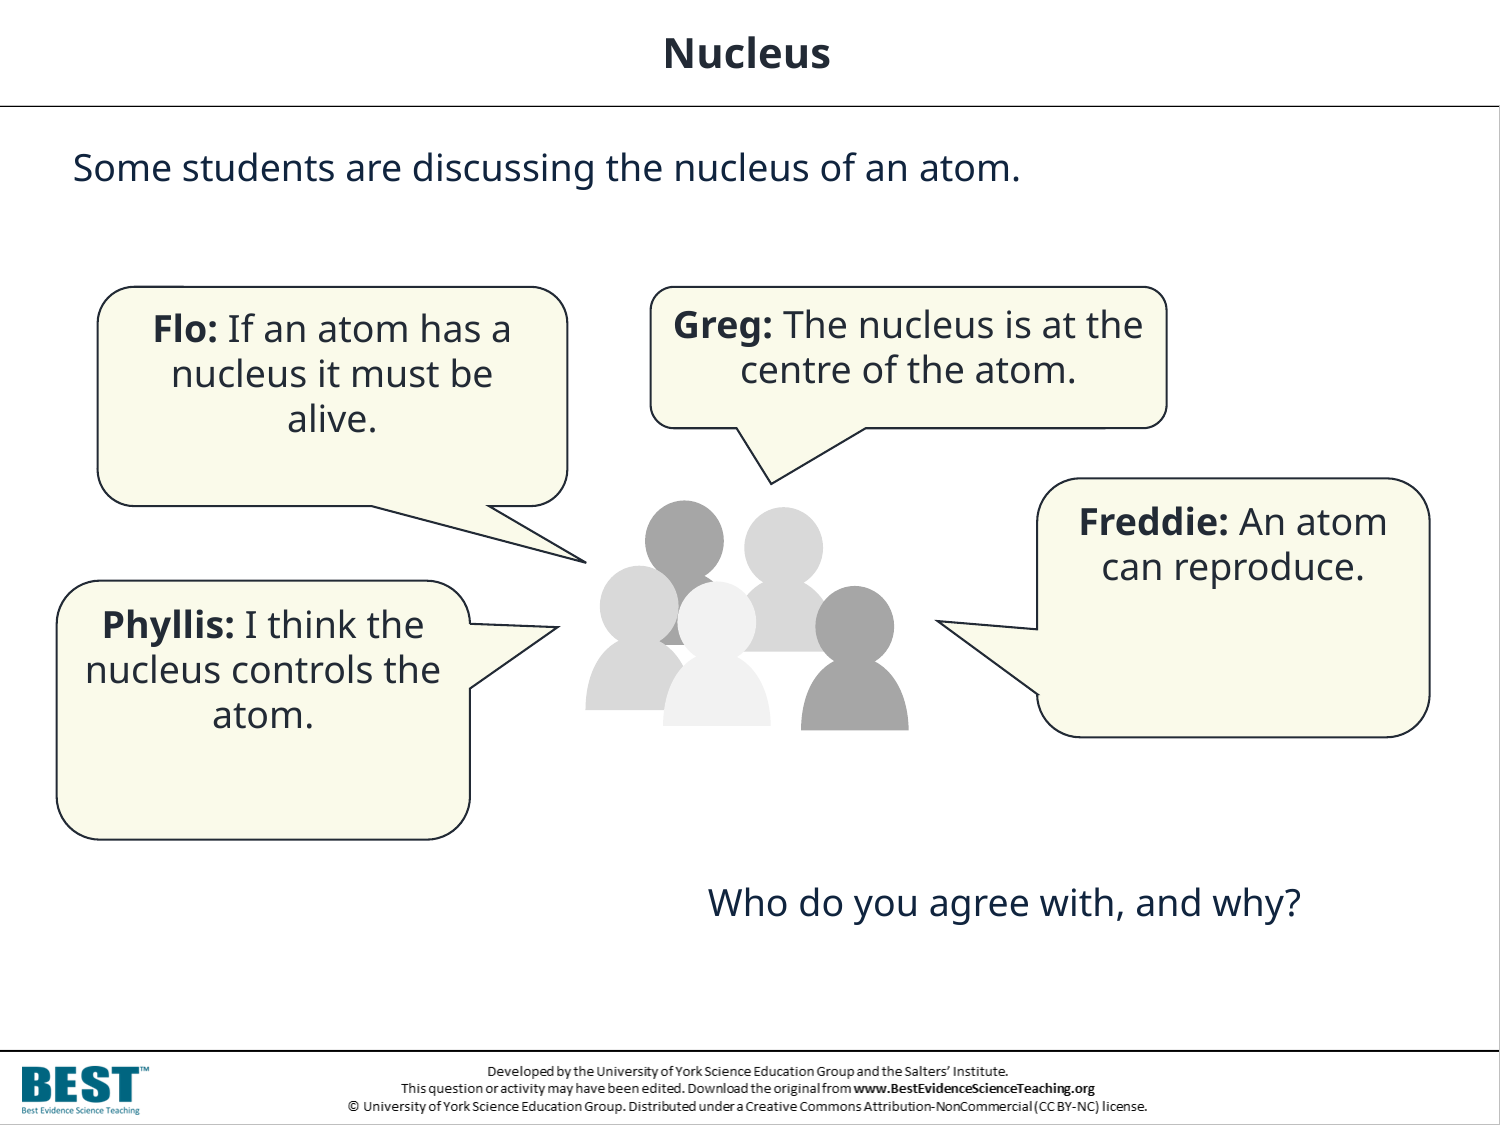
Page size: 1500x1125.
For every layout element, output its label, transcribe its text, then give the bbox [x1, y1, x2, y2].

picture [0, 105, 1500, 1125]
text_box Nucleus [23, 4, 1471, 99]
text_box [585, 500, 909, 731]
